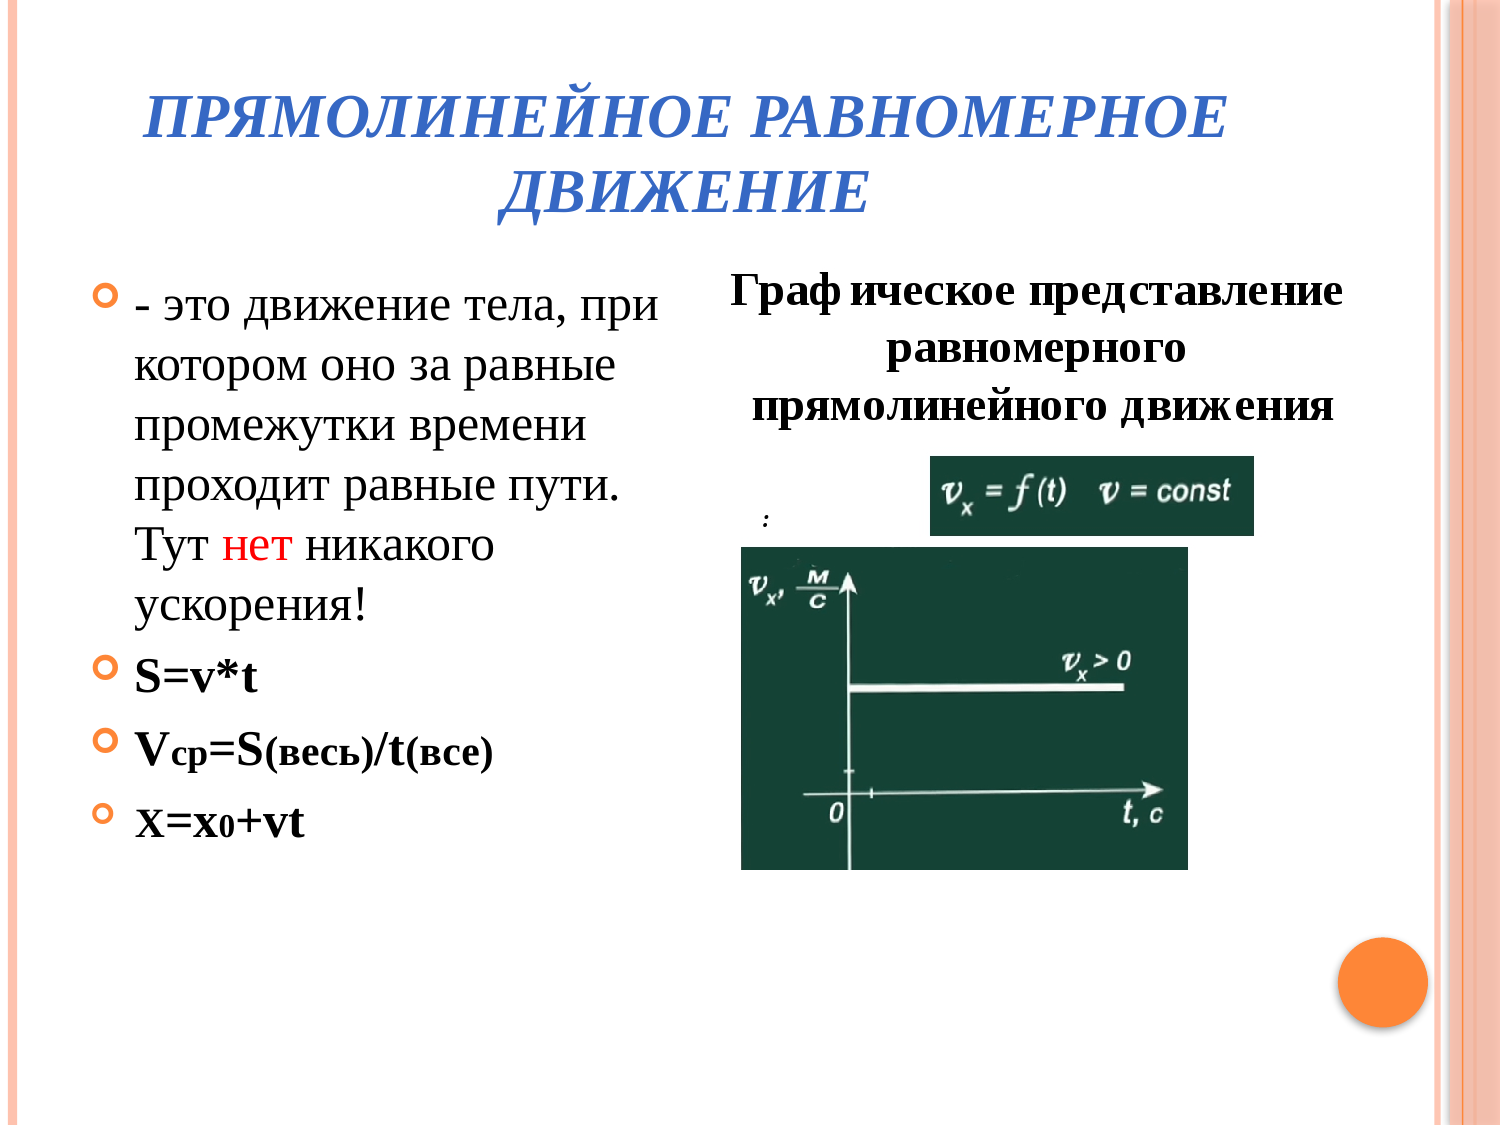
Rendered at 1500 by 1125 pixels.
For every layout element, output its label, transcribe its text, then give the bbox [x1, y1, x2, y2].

title Прямолинейное равномерное движение [75, 45, 1300, 233]
list - это движение тела, при котором оно за равные промежутки времени проходит равные пути. Тут нет никакого ускорения! S=v*t Vср=S(весь)/t(все) X=x0+vt [75, 262, 675, 1013]
picture [714, 266, 1356, 871]
